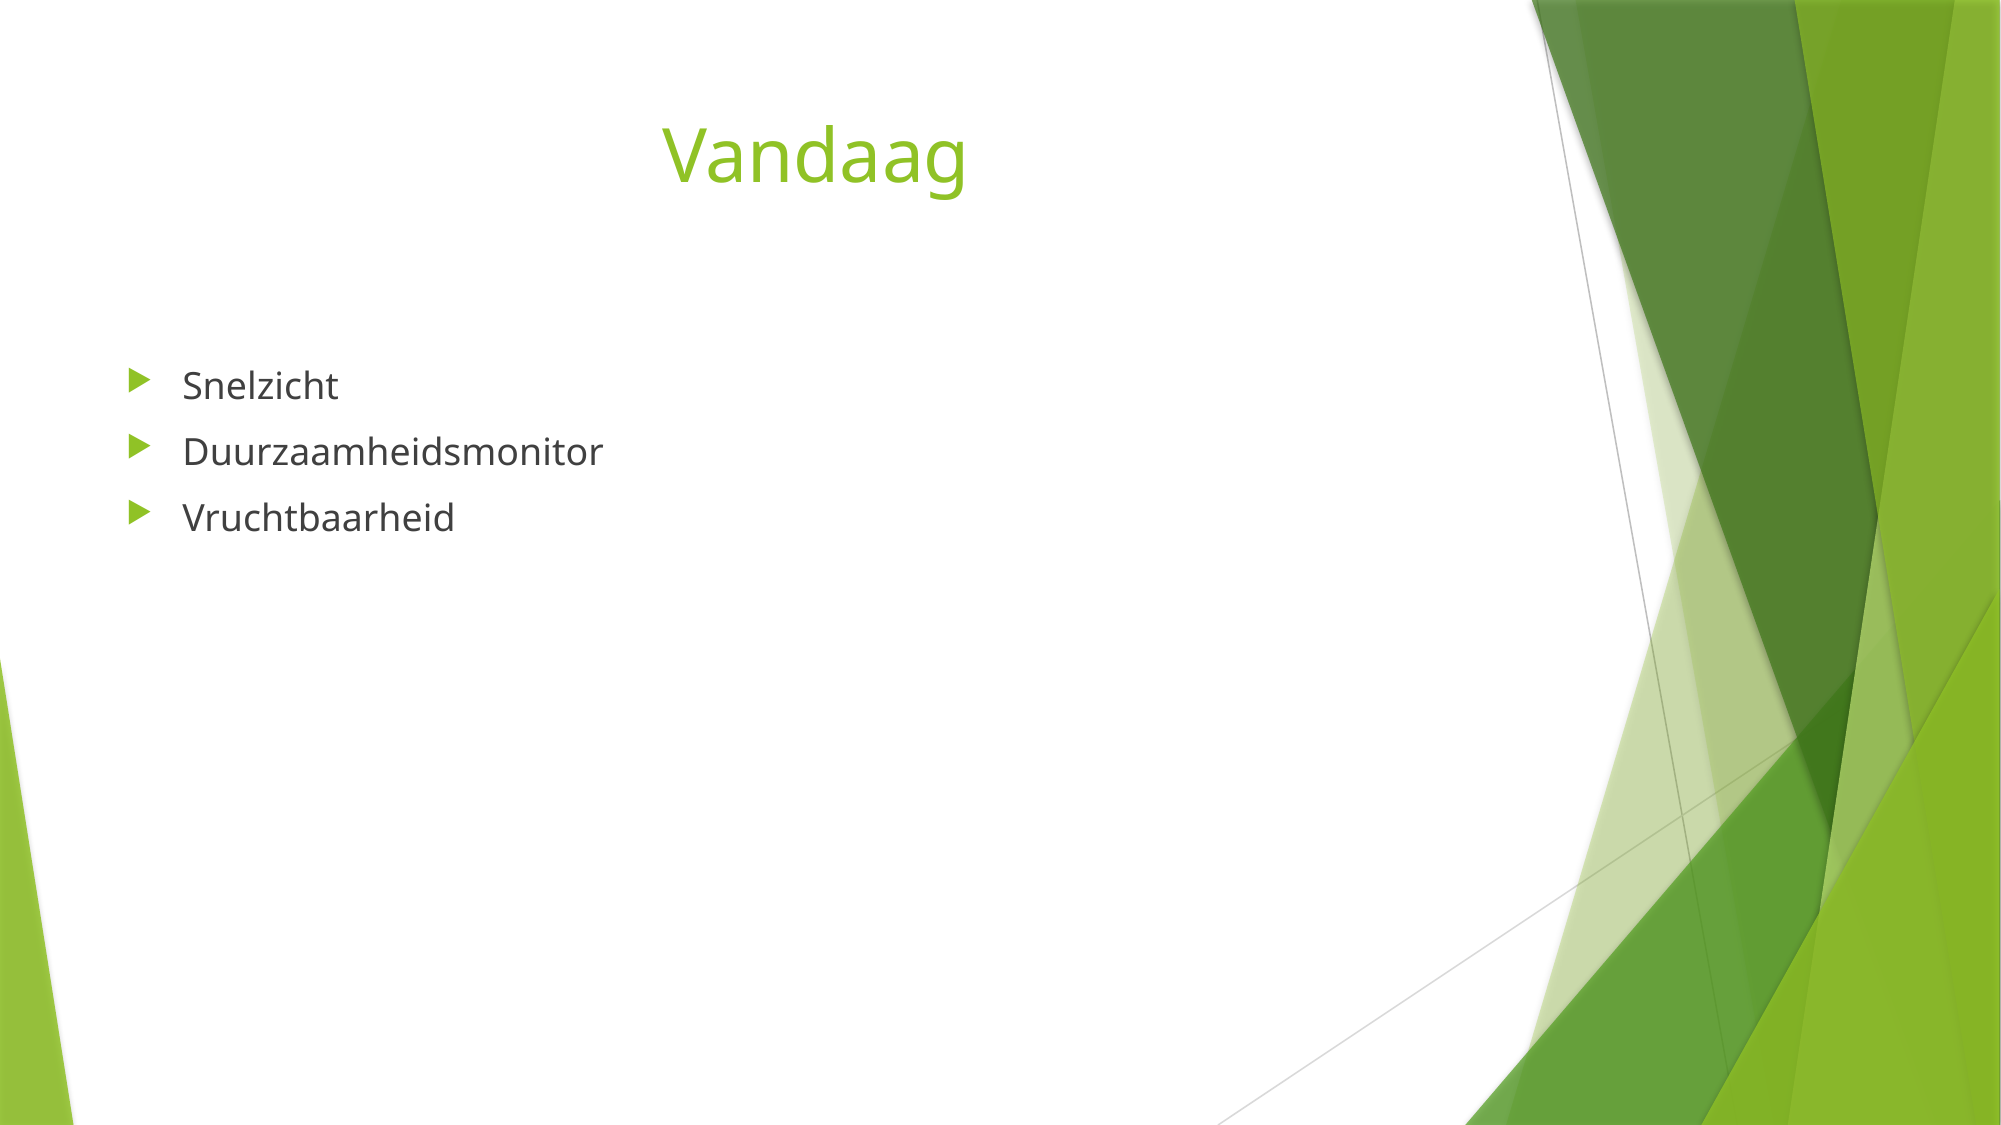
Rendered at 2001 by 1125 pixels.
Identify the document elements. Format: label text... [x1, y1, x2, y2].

list Snelzicht Duurzaamheidsmonitor Vruchtbaarheid [111, 354, 1522, 992]
title Vandaag [111, 99, 1522, 317]
